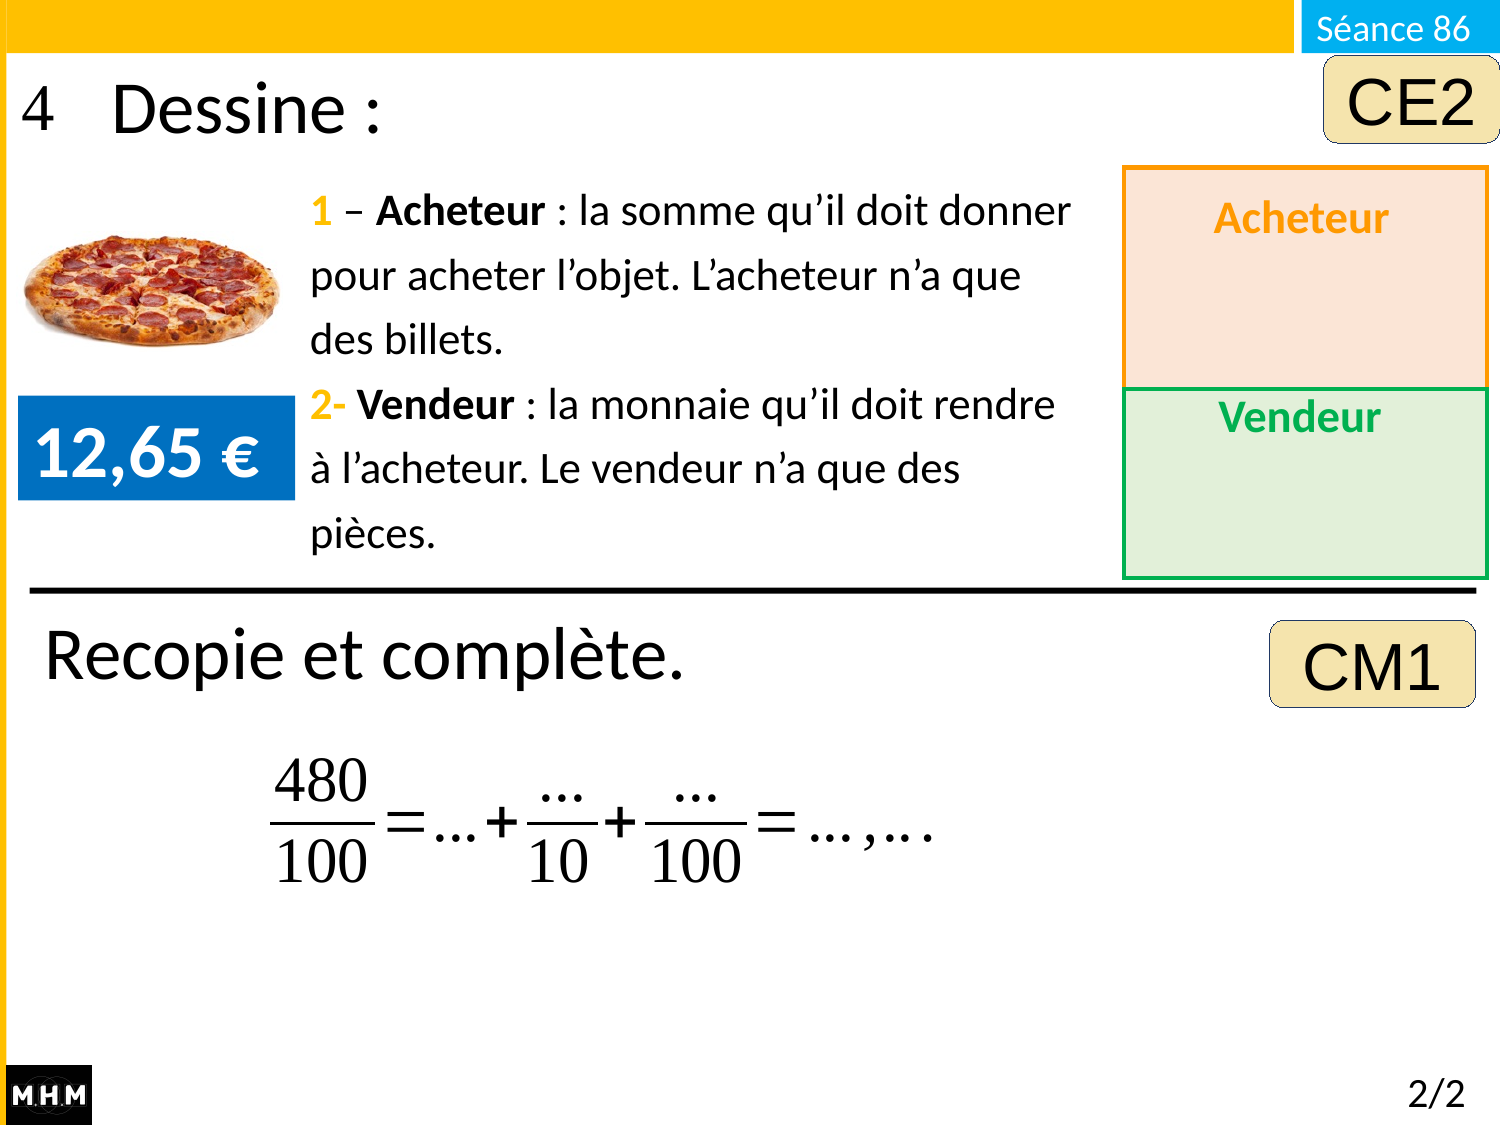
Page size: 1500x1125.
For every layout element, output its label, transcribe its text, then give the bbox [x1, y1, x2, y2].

text_box CE2 [1323, 55, 1500, 144]
list 2/2 [1373, 1064, 1500, 1125]
title Dessine : [96, 60, 1391, 160]
picture [6, 1065, 92, 1125]
text_box [1122, 387, 1489, 580]
text_box Recopie et complète. [30, 605, 736, 705]
text_box CM1 [1269, 620, 1476, 708]
text_box Vendeur [1203, 366, 1418, 451]
text_box 1 – Acheteur : la somme qu’il doit donner pour acheter l’objet. L’acheteur n’a que des billets. 2- Vendeur : la monnaie qu’il doit rendre à l’acheteur. Le vendeur n’a que des pièces. [295, 159, 1091, 568]
text_box [1122, 165, 1489, 387]
text_box Acheteur [1198, 167, 1421, 252]
picture [16, 230, 283, 352]
text_box 12,65 € [18, 395, 296, 501]
